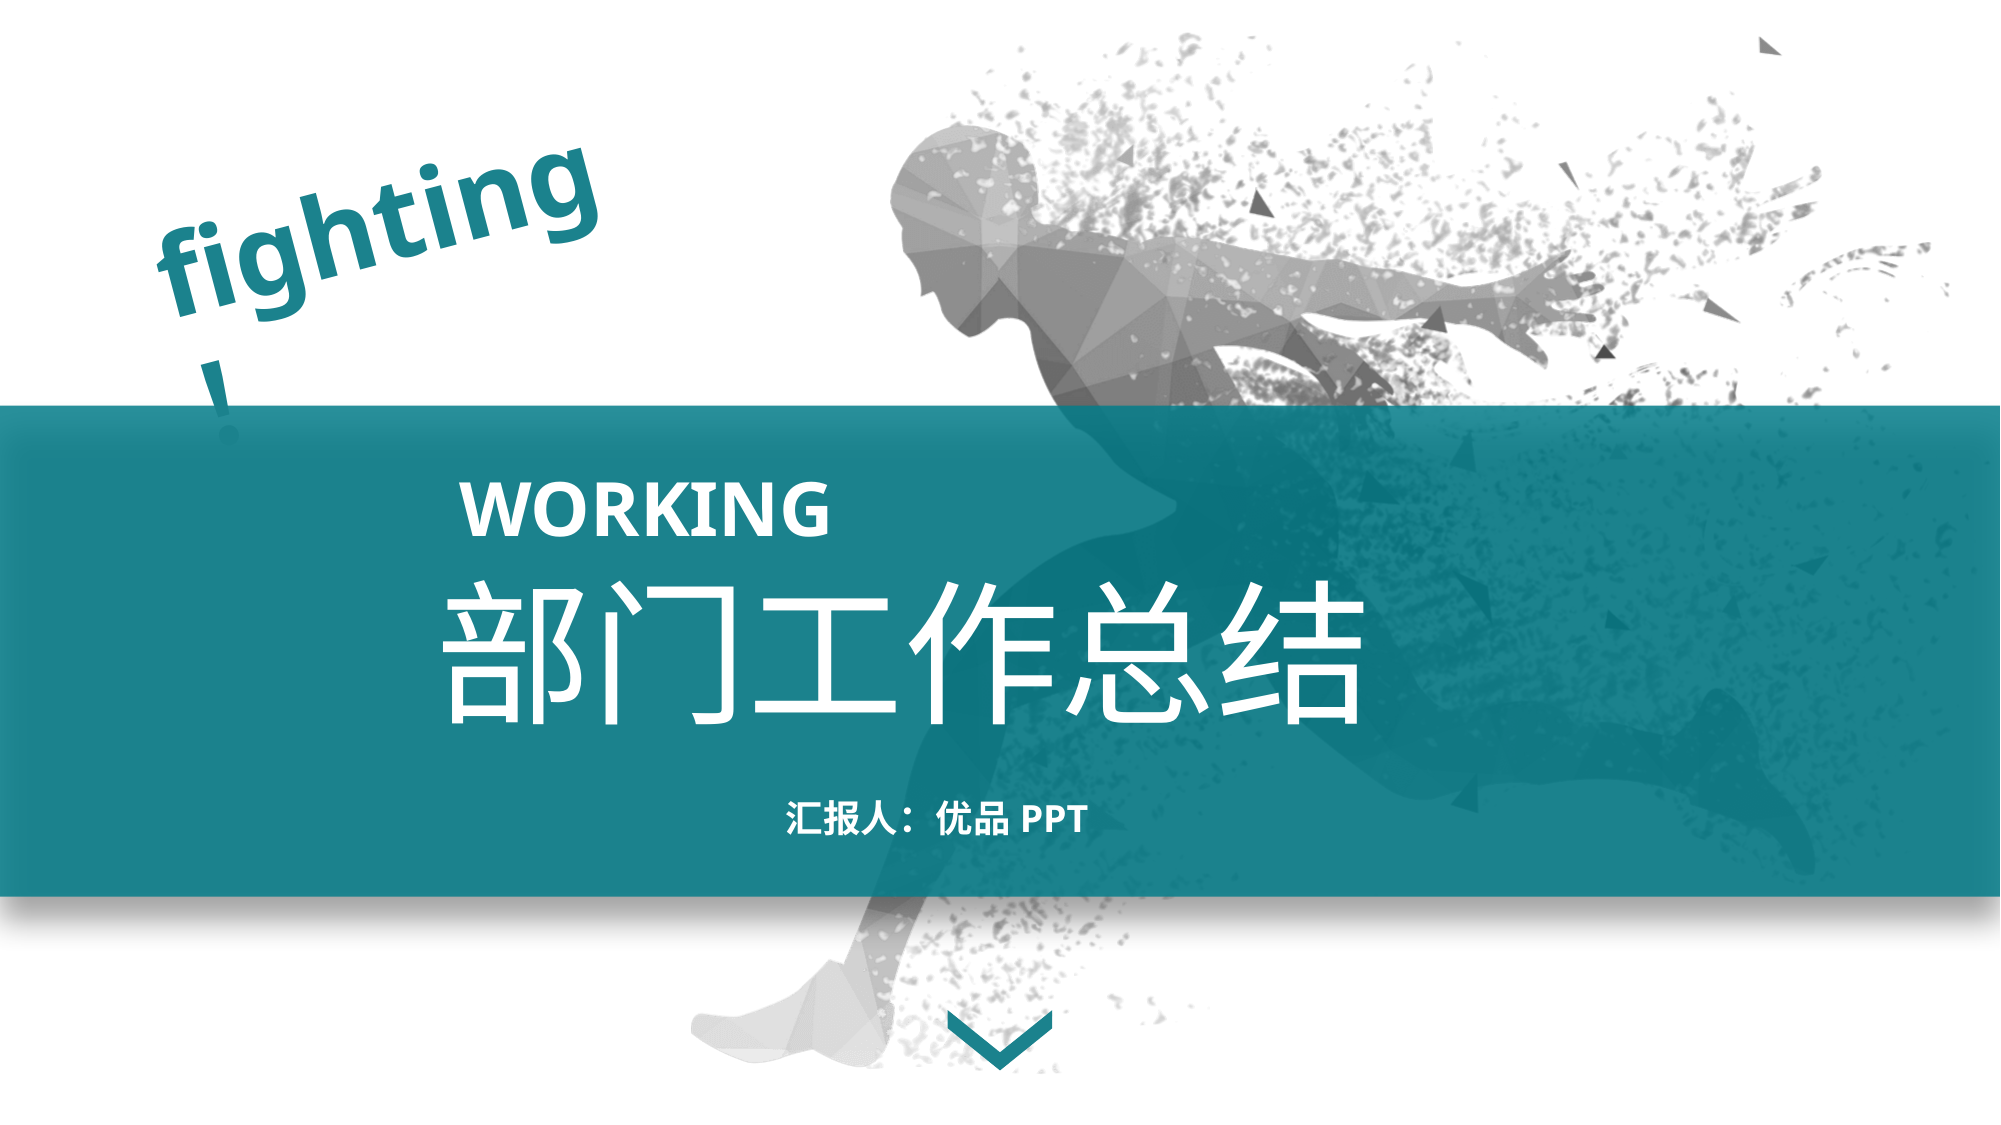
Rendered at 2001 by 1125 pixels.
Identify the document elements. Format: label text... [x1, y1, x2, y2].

text_box 部门工作总结 [420, 548, 516, 752]
picture [516, 0, 2000, 1102]
text_box WORKING [444, 454, 516, 560]
text_box fighting！ [124, 104, 516, 484]
text_box [0, 405, 516, 898]
